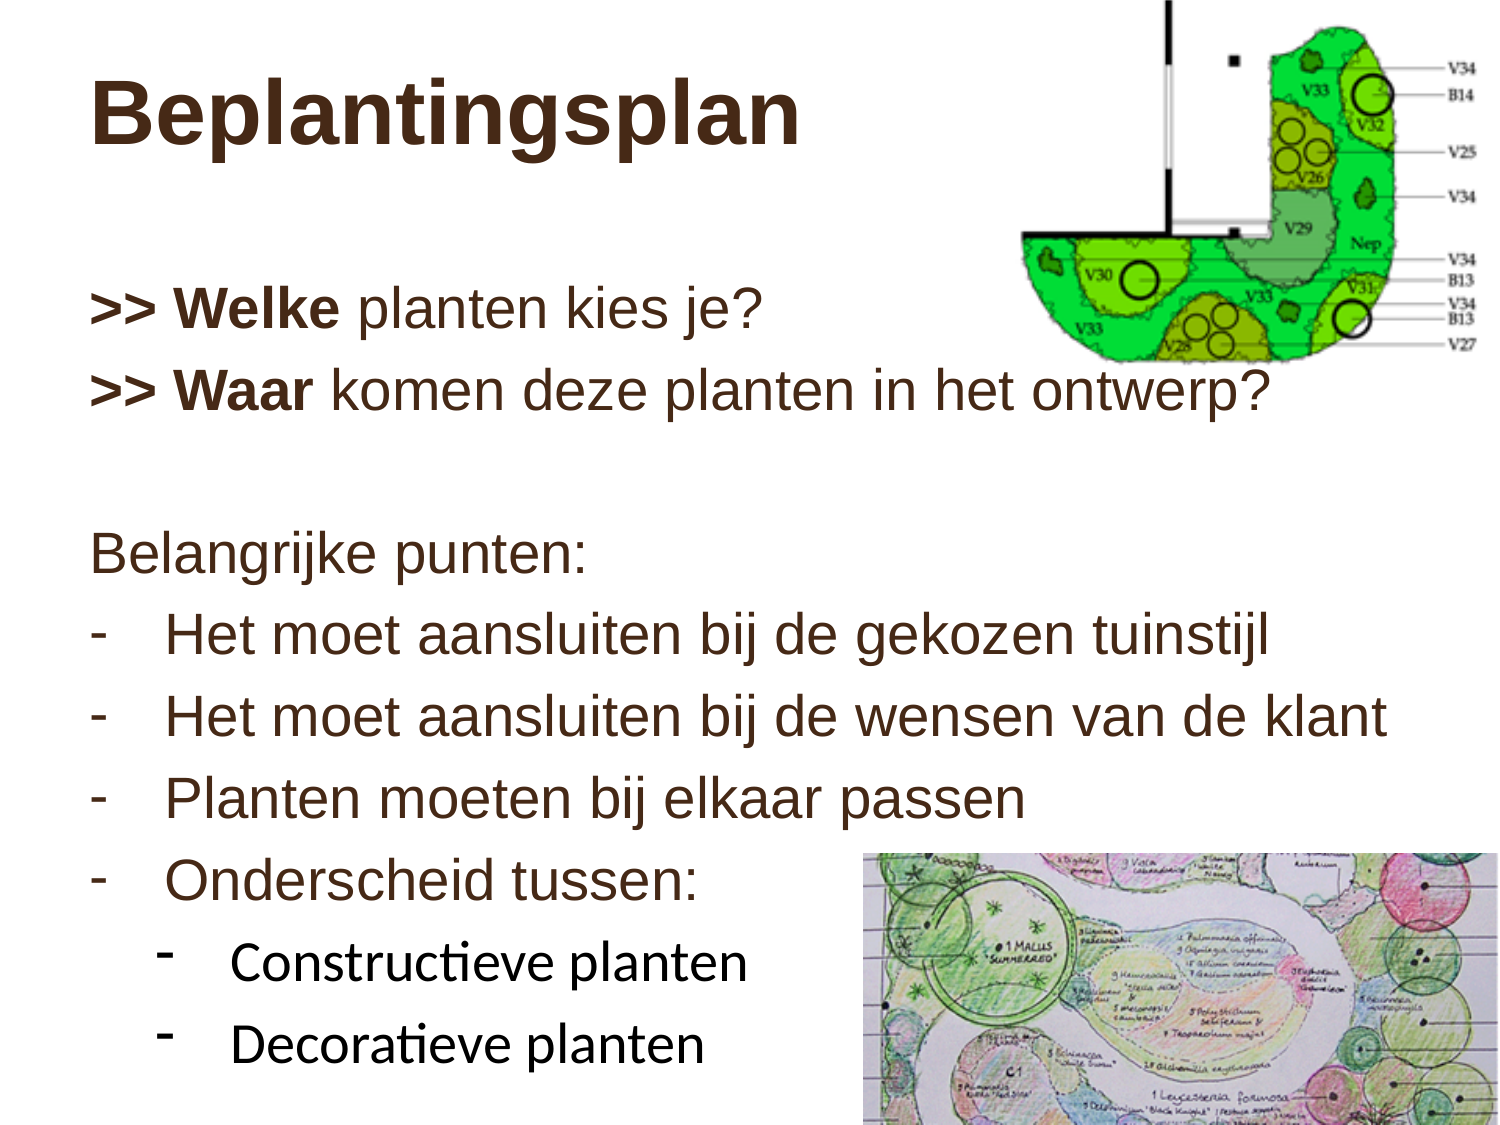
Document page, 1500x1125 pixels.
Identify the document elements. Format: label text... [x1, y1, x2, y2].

list >> Welke planten kies je? >> Waar komen deze planten in het ontwerp? Belangrijke punten: Het moet aansluiten bij de gekozen tuinstijl Het moet aansluiten bij de wensen van de klant Planten moeten bij elkaar passen Onderscheid tussen: Constructieve planten Decoratieve planten [75, 262, 1425, 1005]
picture [1006, 0, 1500, 382]
picture [863, 852, 1500, 1125]
title Beplantingsplan [75, 45, 1001, 233]
